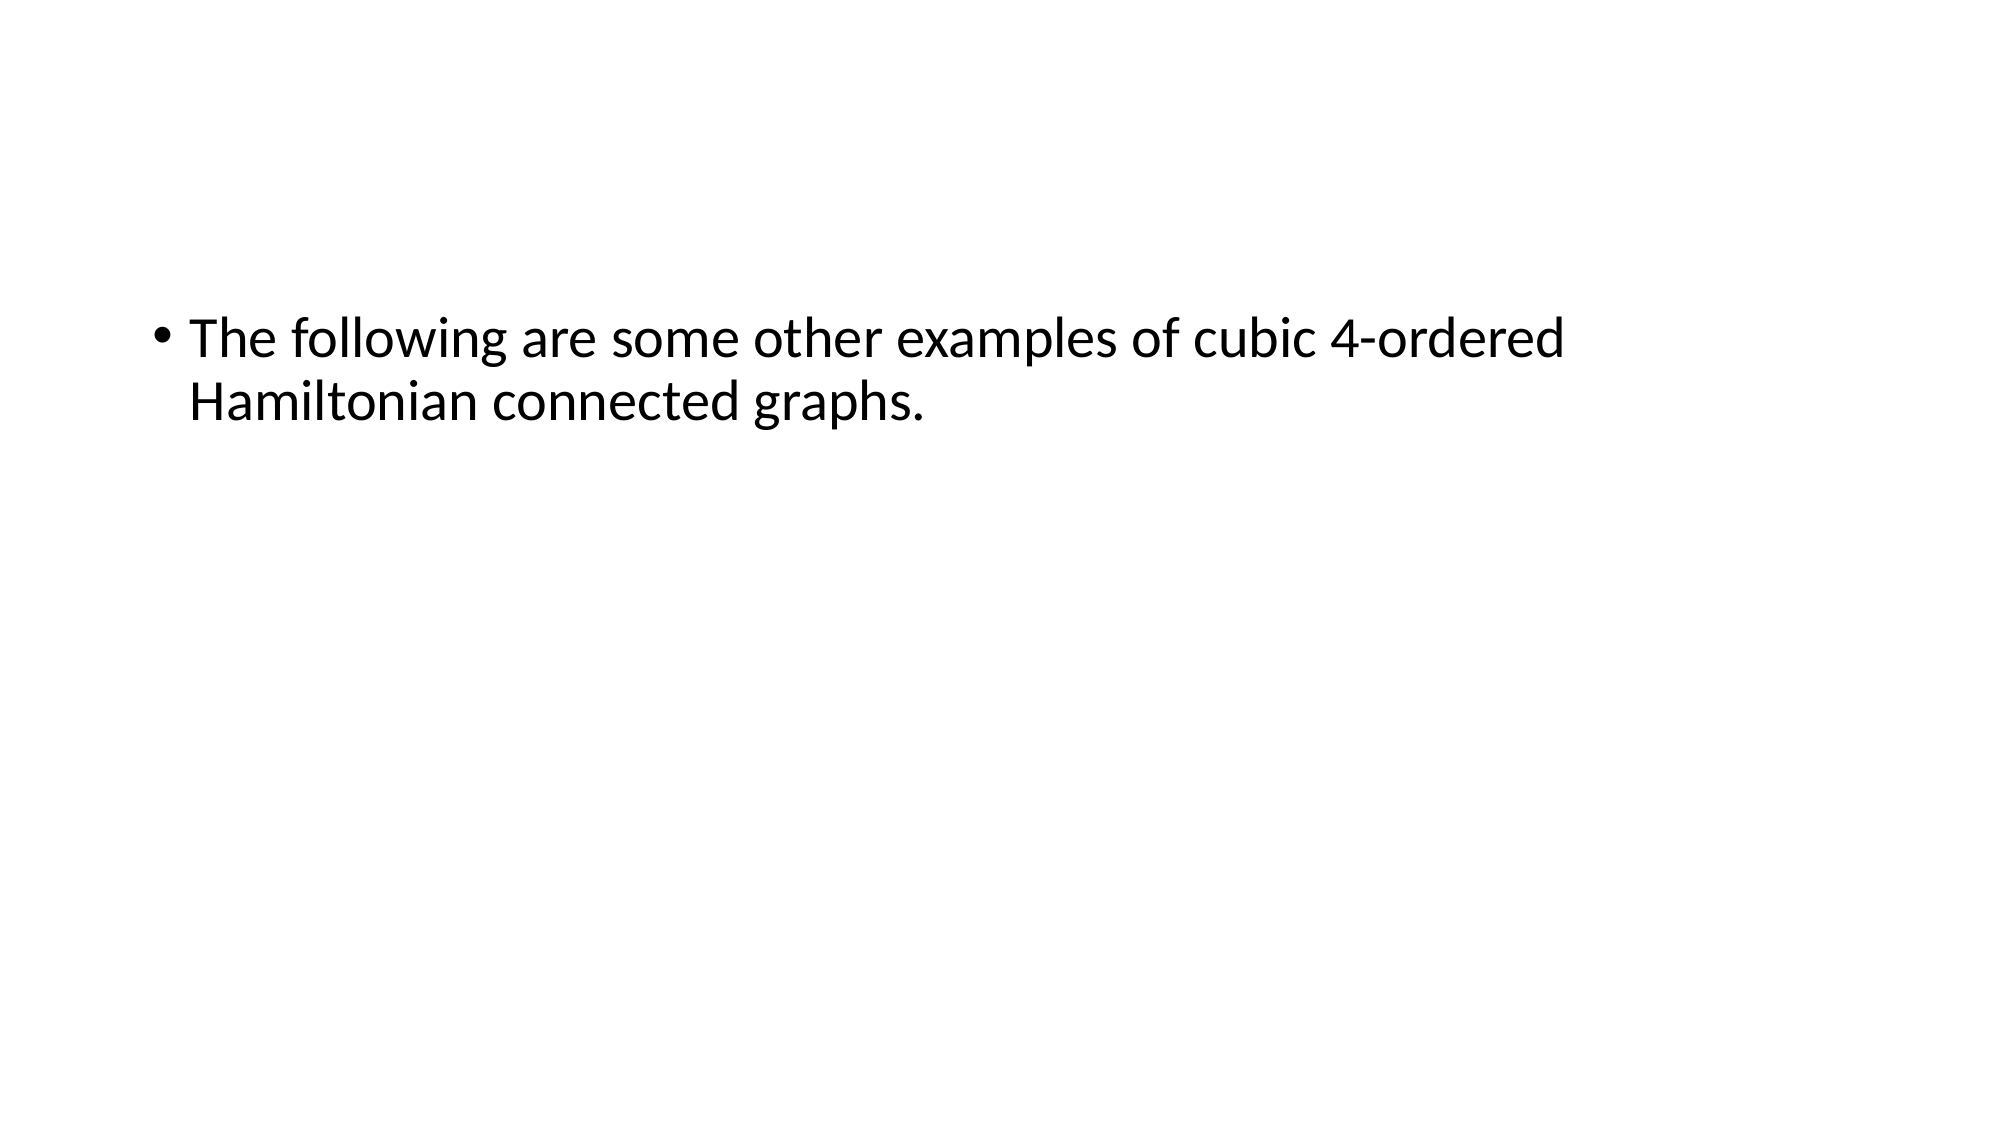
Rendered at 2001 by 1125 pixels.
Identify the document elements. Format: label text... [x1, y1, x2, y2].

list The following are some other examples of cubic 4-ordered Hamiltonian connected graphs. [137, 299, 1863, 1014]
